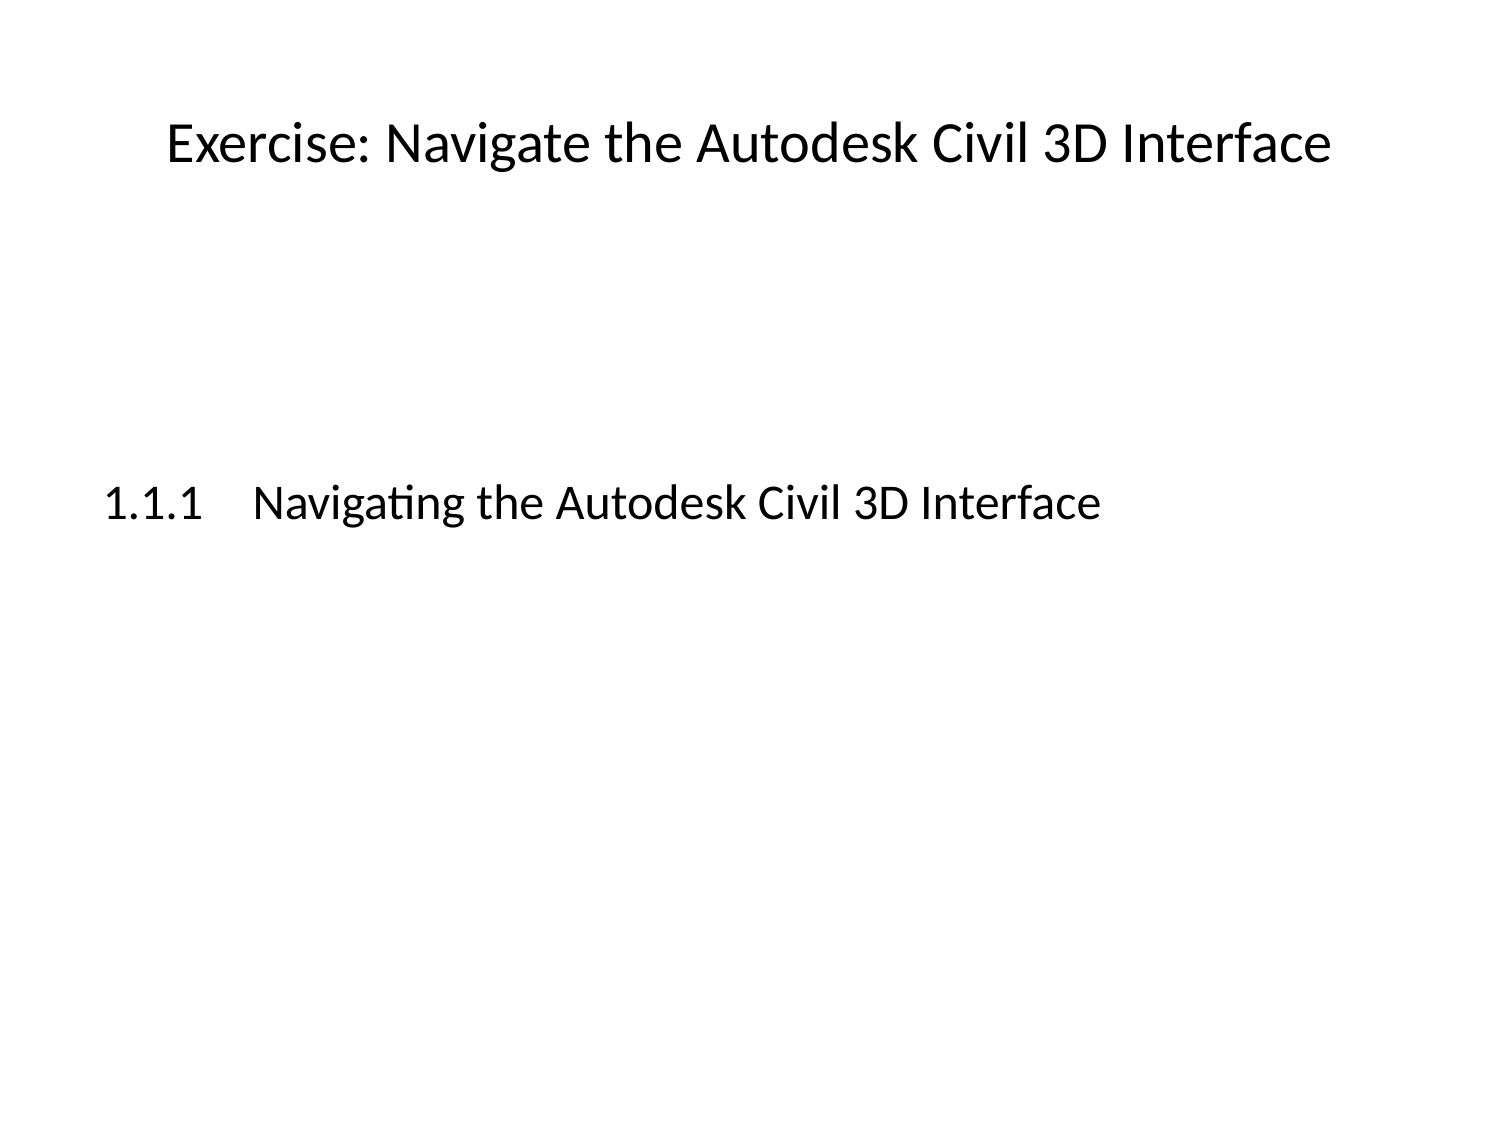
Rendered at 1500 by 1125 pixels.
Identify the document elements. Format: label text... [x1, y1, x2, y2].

list 1.1.1 Navigating the Autodesk Civil 3D Interface [87, 462, 1138, 813]
title Exercise: Navigate the Autodesk Civil 3D Interface [75, 45, 1425, 233]
